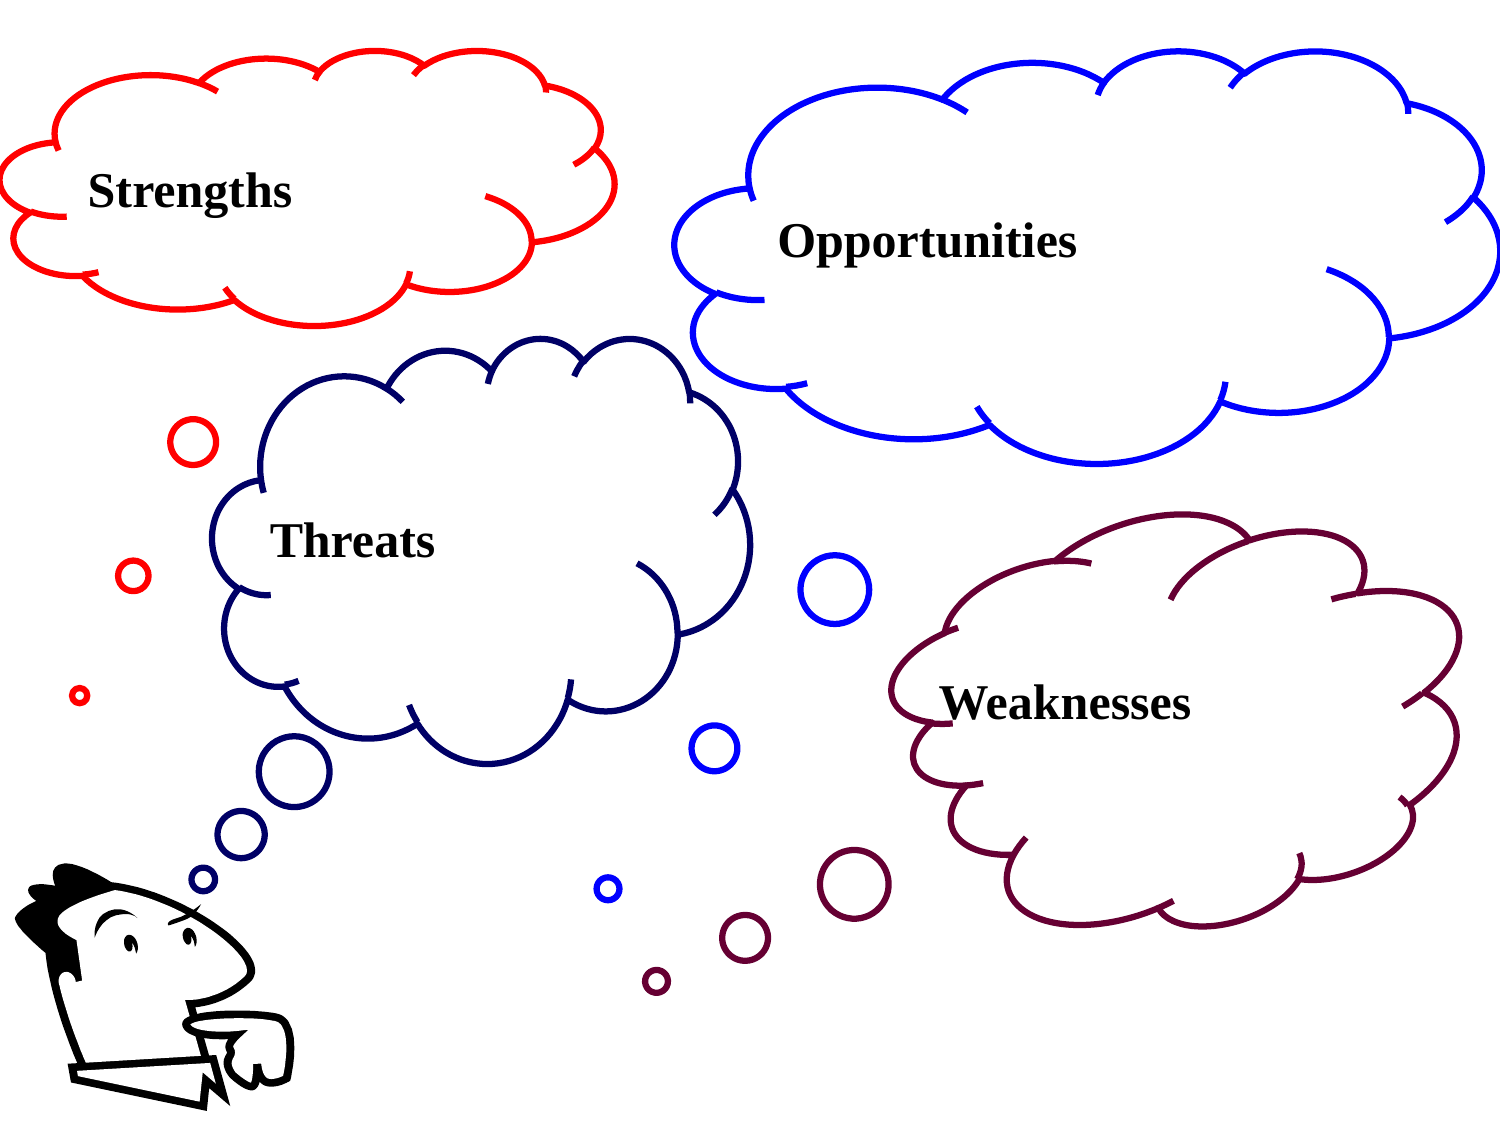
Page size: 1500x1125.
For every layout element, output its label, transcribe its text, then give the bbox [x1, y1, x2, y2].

text_box Threats [254, 499, 451, 575]
text_box [891, 514, 1460, 927]
text_box [722, 915, 768, 961]
text_box [800, 555, 870, 624]
text_box [705, 364, 760, 638]
text_box [118, 560, 149, 592]
text_box [0, 50, 615, 327]
text_box [211, 338, 751, 765]
text_box [596, 877, 620, 901]
picture [11, 862, 301, 1112]
text_box [258, 736, 330, 808]
text_box [691, 725, 738, 772]
text_box [217, 810, 265, 859]
text_box [705, 292, 713, 302]
text_box [71, 687, 88, 704]
text_box [645, 969, 668, 993]
text_box [819, 850, 889, 919]
text_box [170, 419, 217, 465]
text_box Weaknesses [923, 662, 1207, 738]
text_box [674, 51, 1500, 464]
text_box Strengths [72, 149, 308, 225]
text_box Opportunities [762, 199, 1093, 275]
